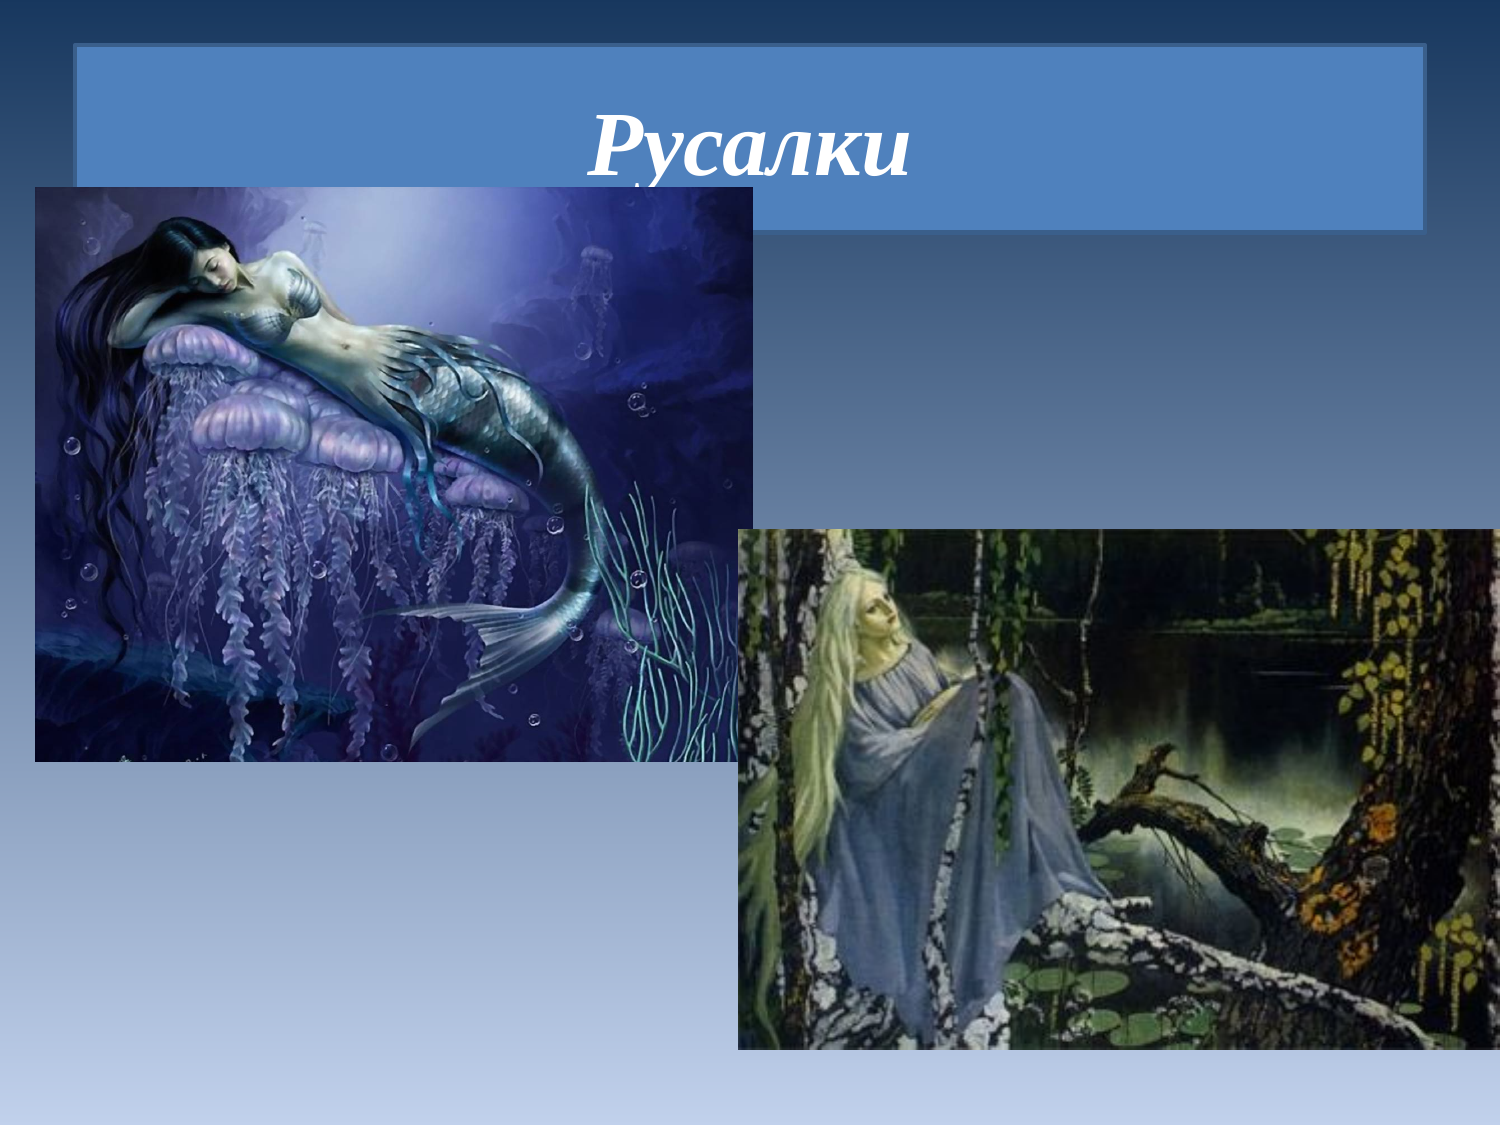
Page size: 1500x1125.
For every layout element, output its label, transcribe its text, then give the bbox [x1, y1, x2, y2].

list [34, 187, 754, 762]
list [737, 529, 1500, 1050]
title Русалки [73, 43, 1427, 235]
